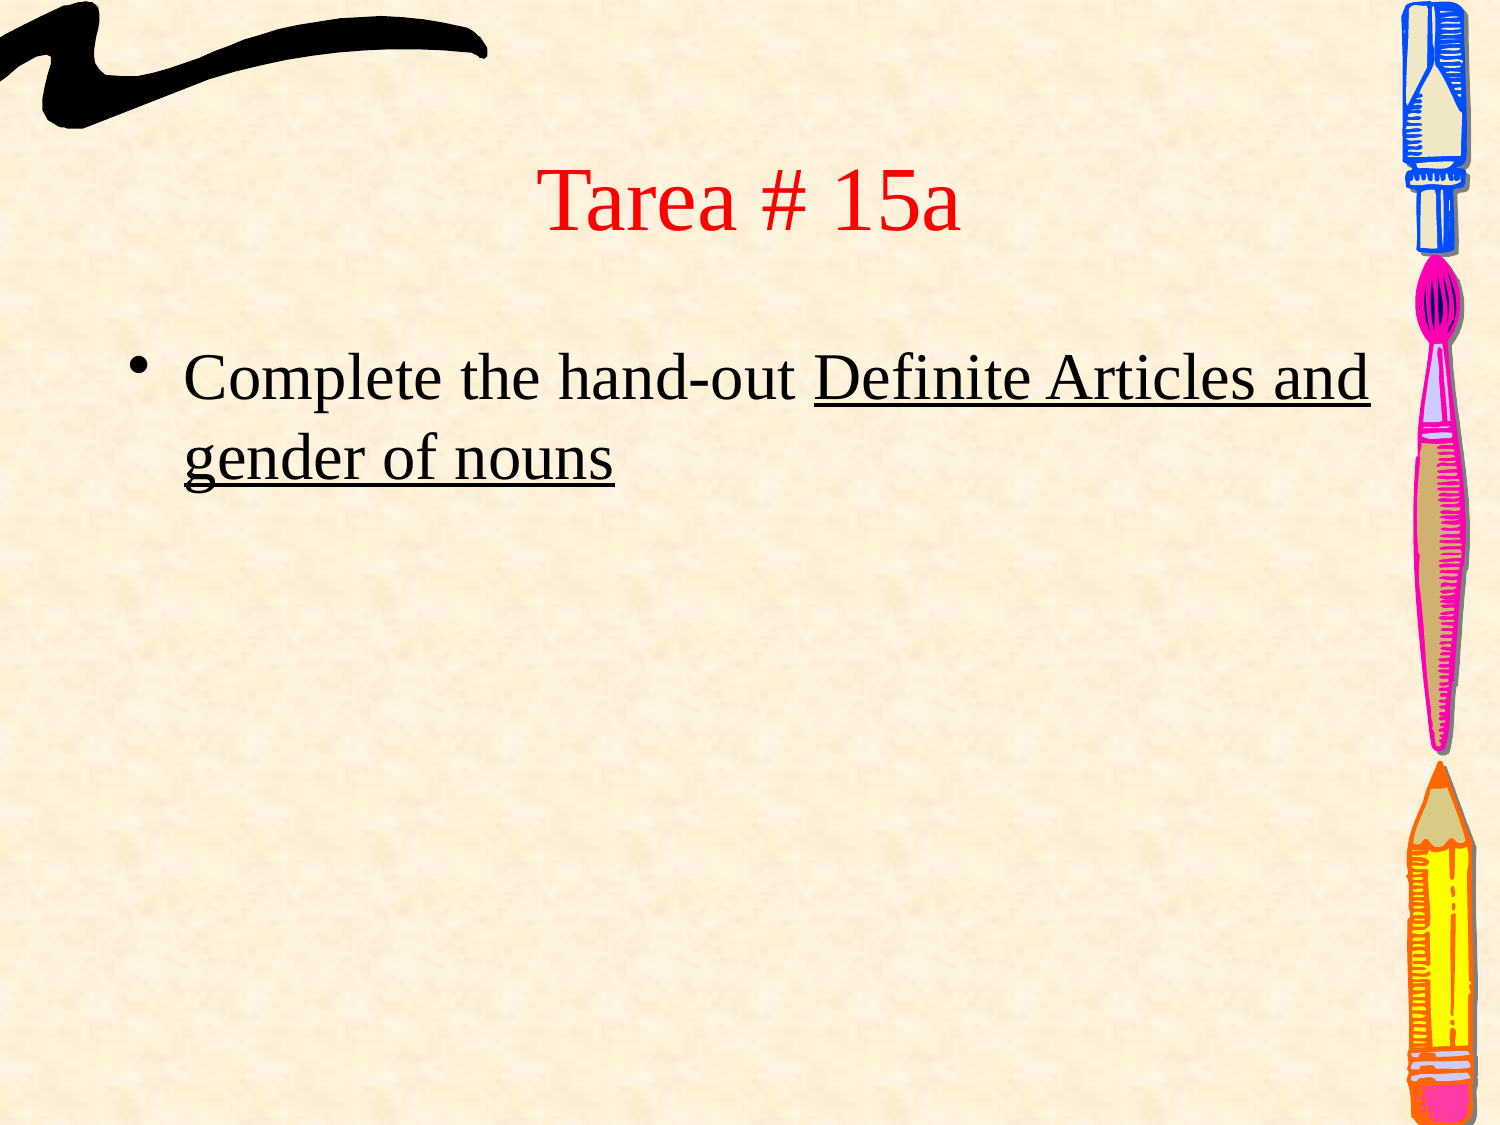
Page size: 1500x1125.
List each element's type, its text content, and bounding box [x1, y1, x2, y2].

list Complete the hand-out Definite Articles and gender of nouns [112, 324, 1388, 1000]
picture [0, 0, 1500, 1125]
title Tarea # 15a [112, 99, 1388, 288]
